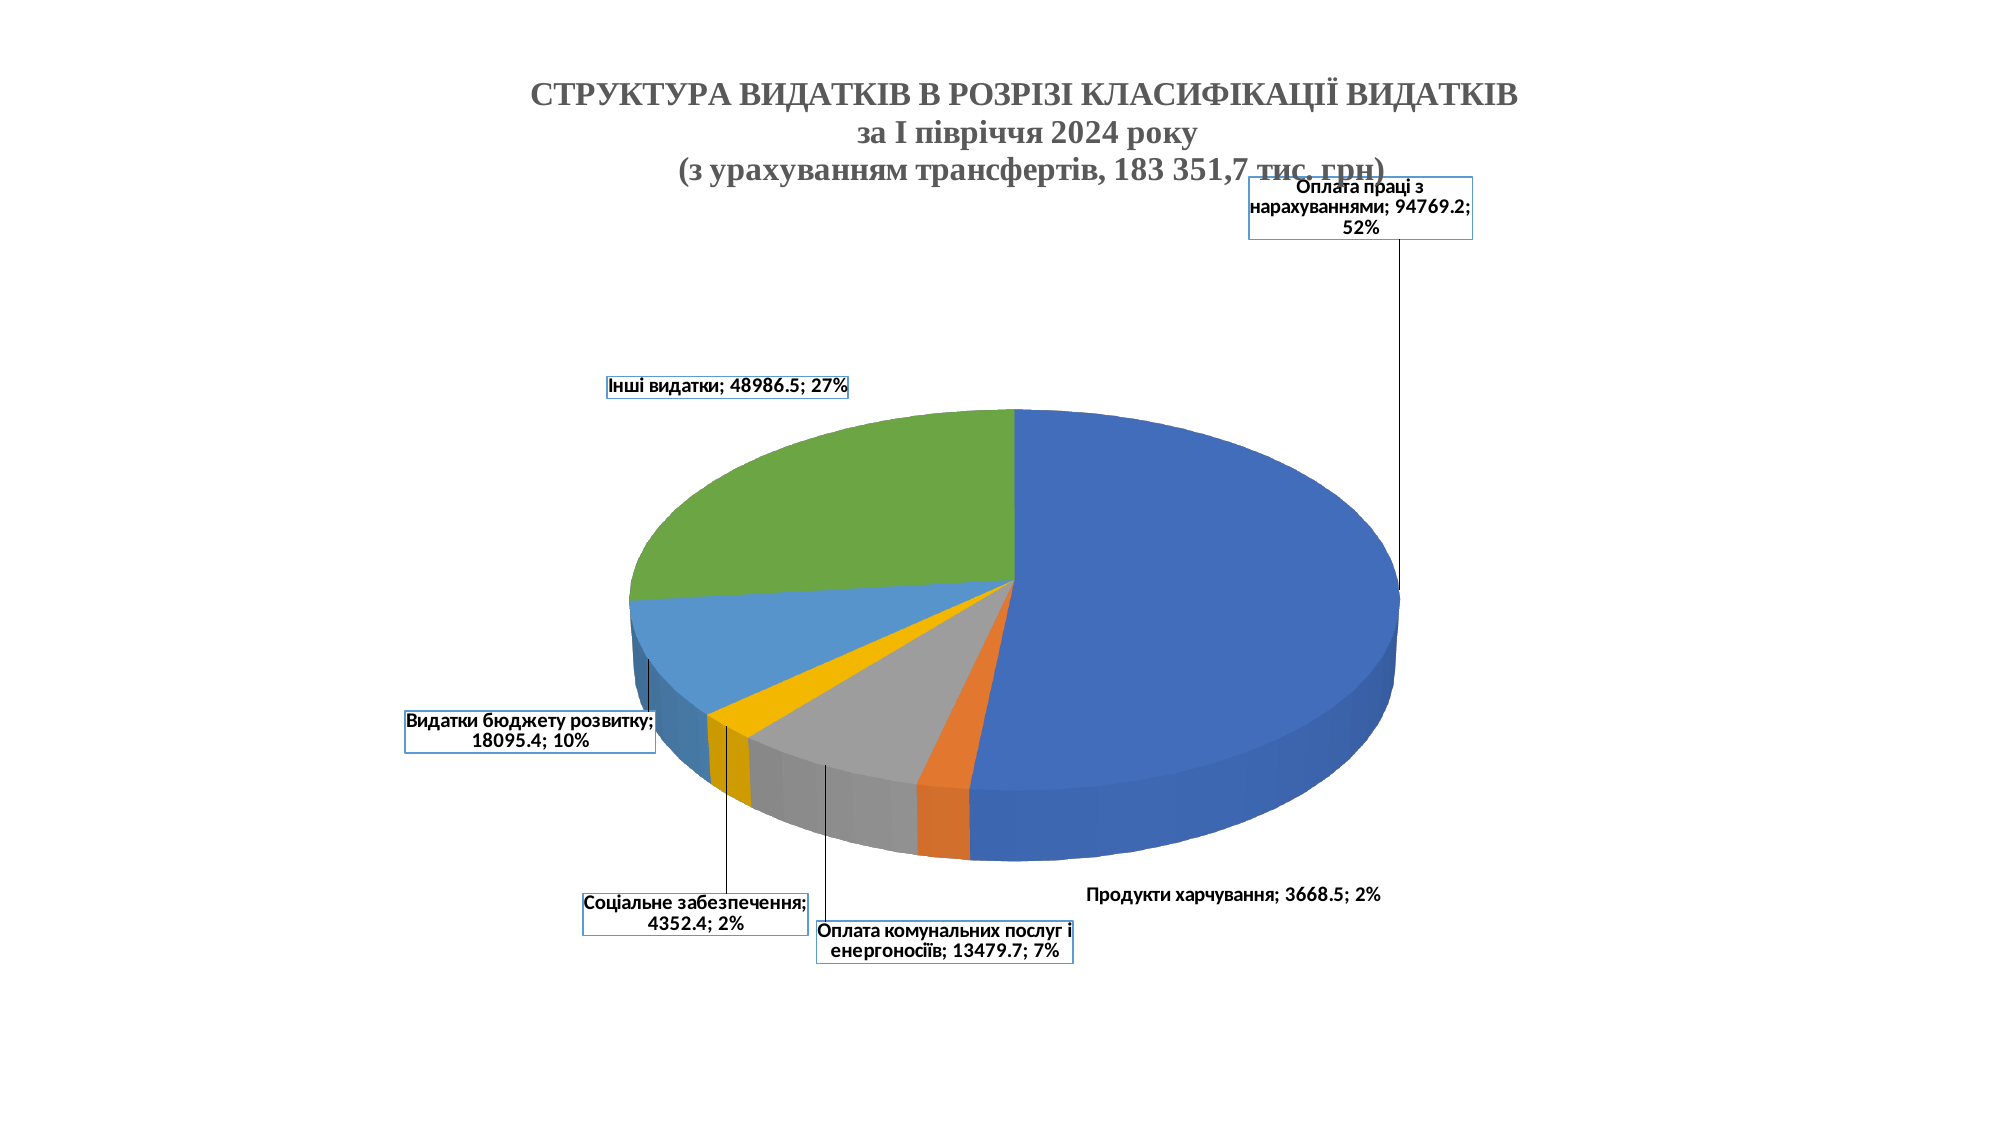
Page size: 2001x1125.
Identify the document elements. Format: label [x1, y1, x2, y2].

chart [275, 39, 1715, 1093]
